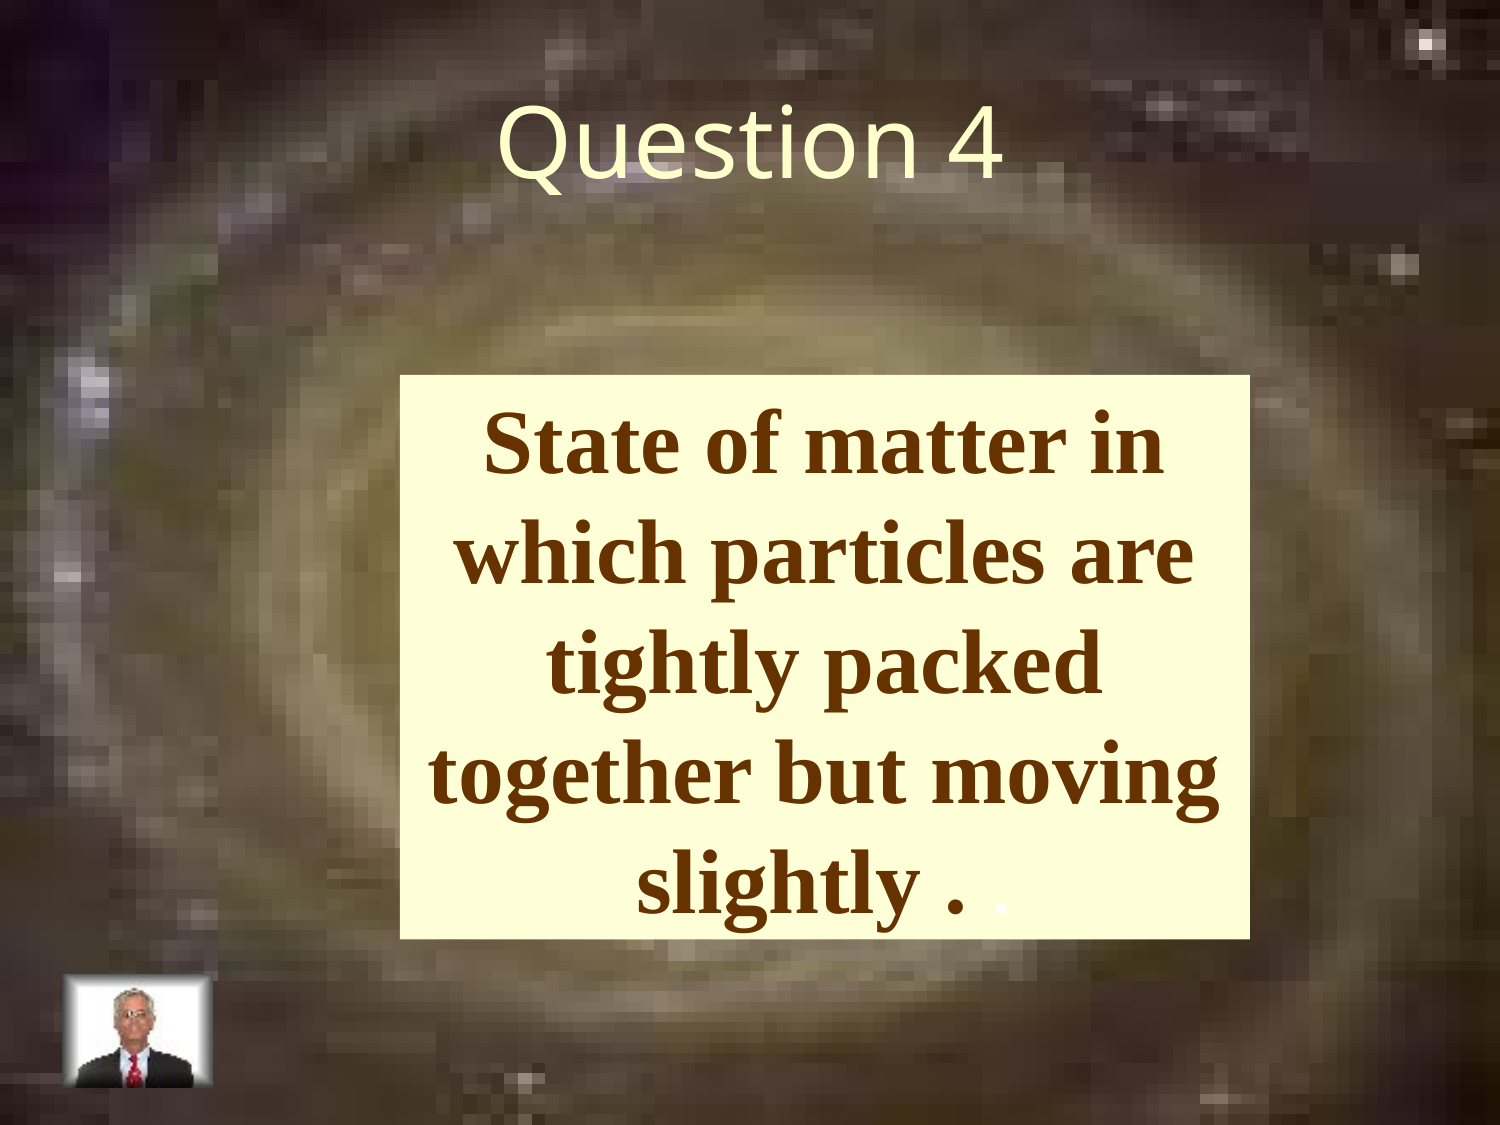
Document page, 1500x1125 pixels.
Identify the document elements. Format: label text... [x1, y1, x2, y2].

picture [0, 0, 1500, 1125]
text_box State of matter in which particles are tightly packed together but moving slightly . . [399, 374, 1250, 940]
title Question 4 [74, 44, 1426, 233]
